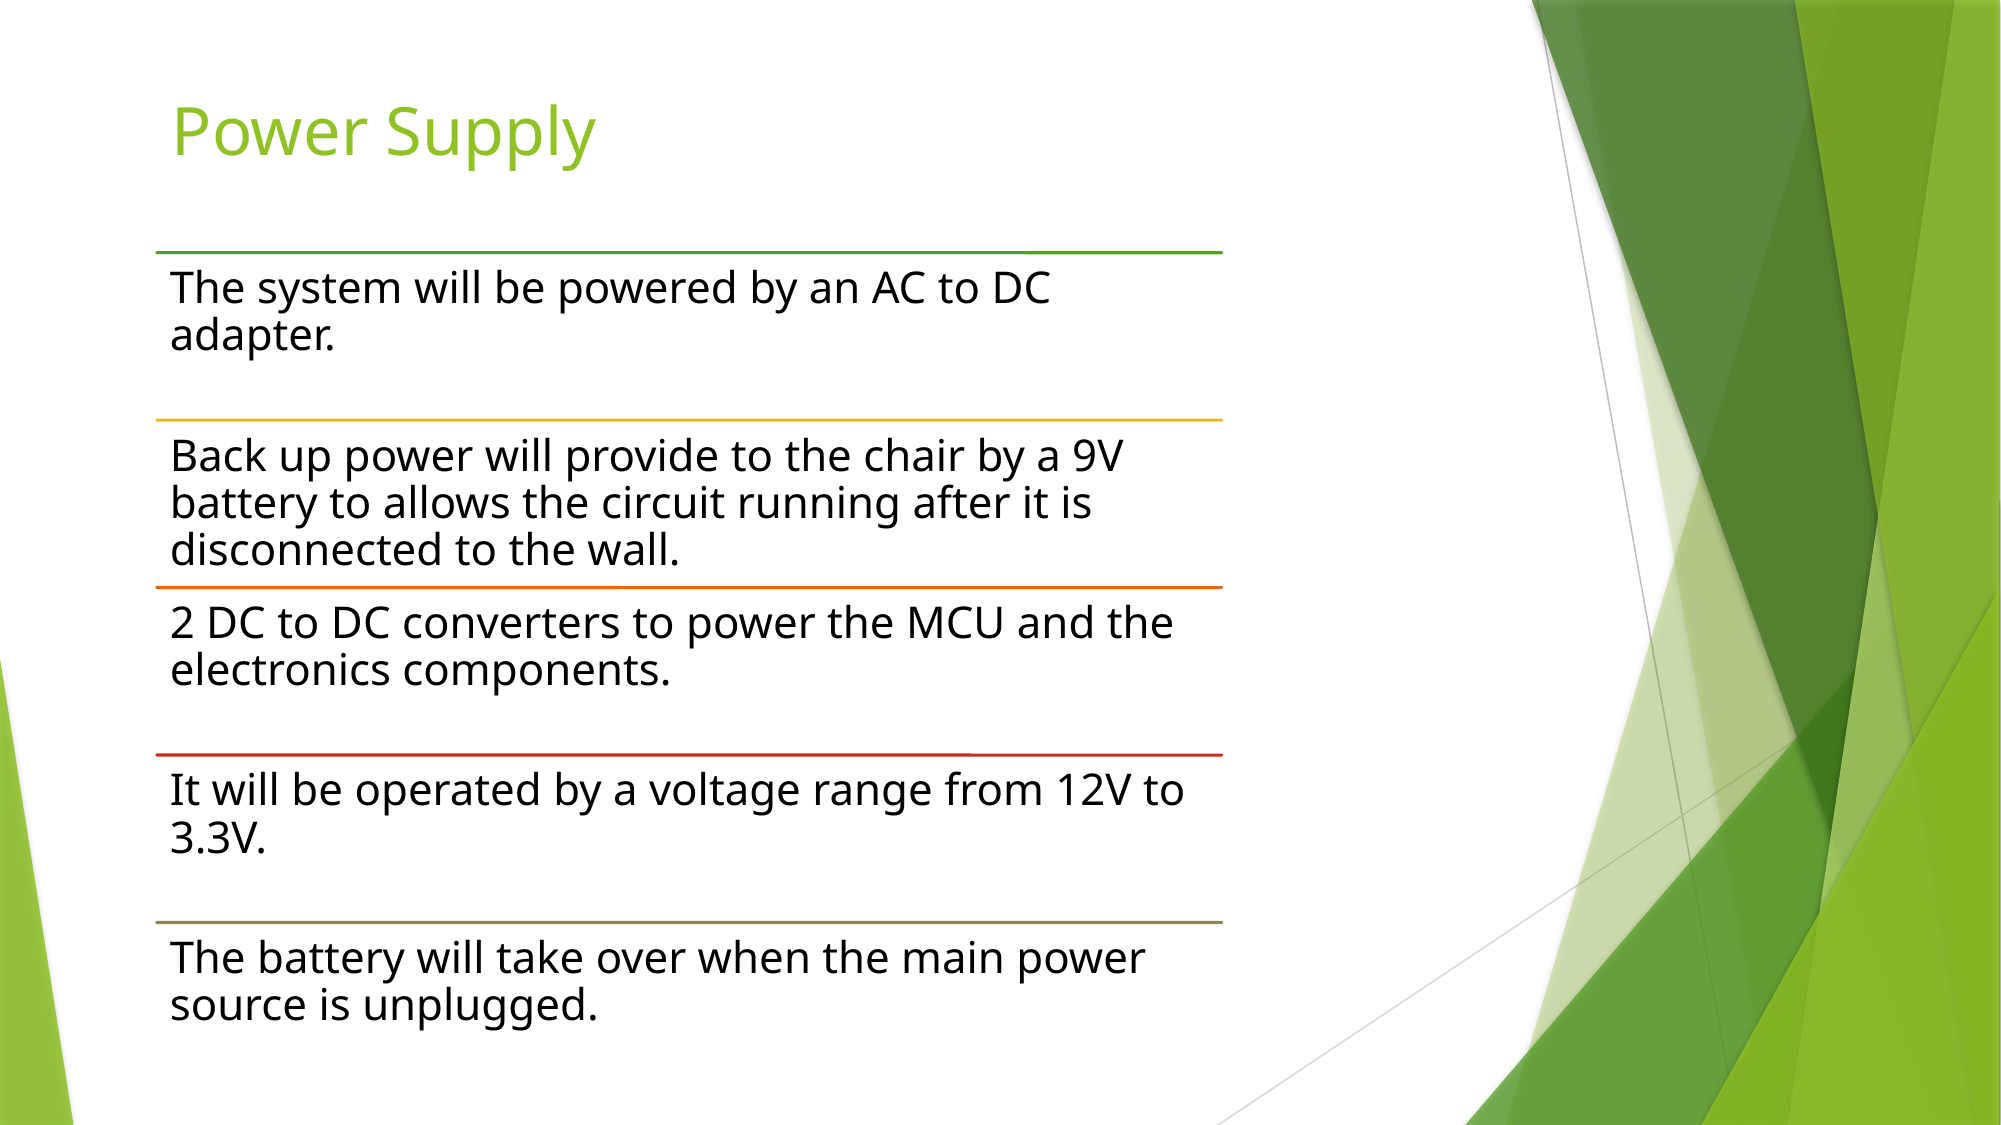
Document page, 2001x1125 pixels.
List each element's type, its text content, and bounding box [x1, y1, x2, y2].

title Power Supply [156, 81, 653, 219]
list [156, 251, 1223, 1091]
